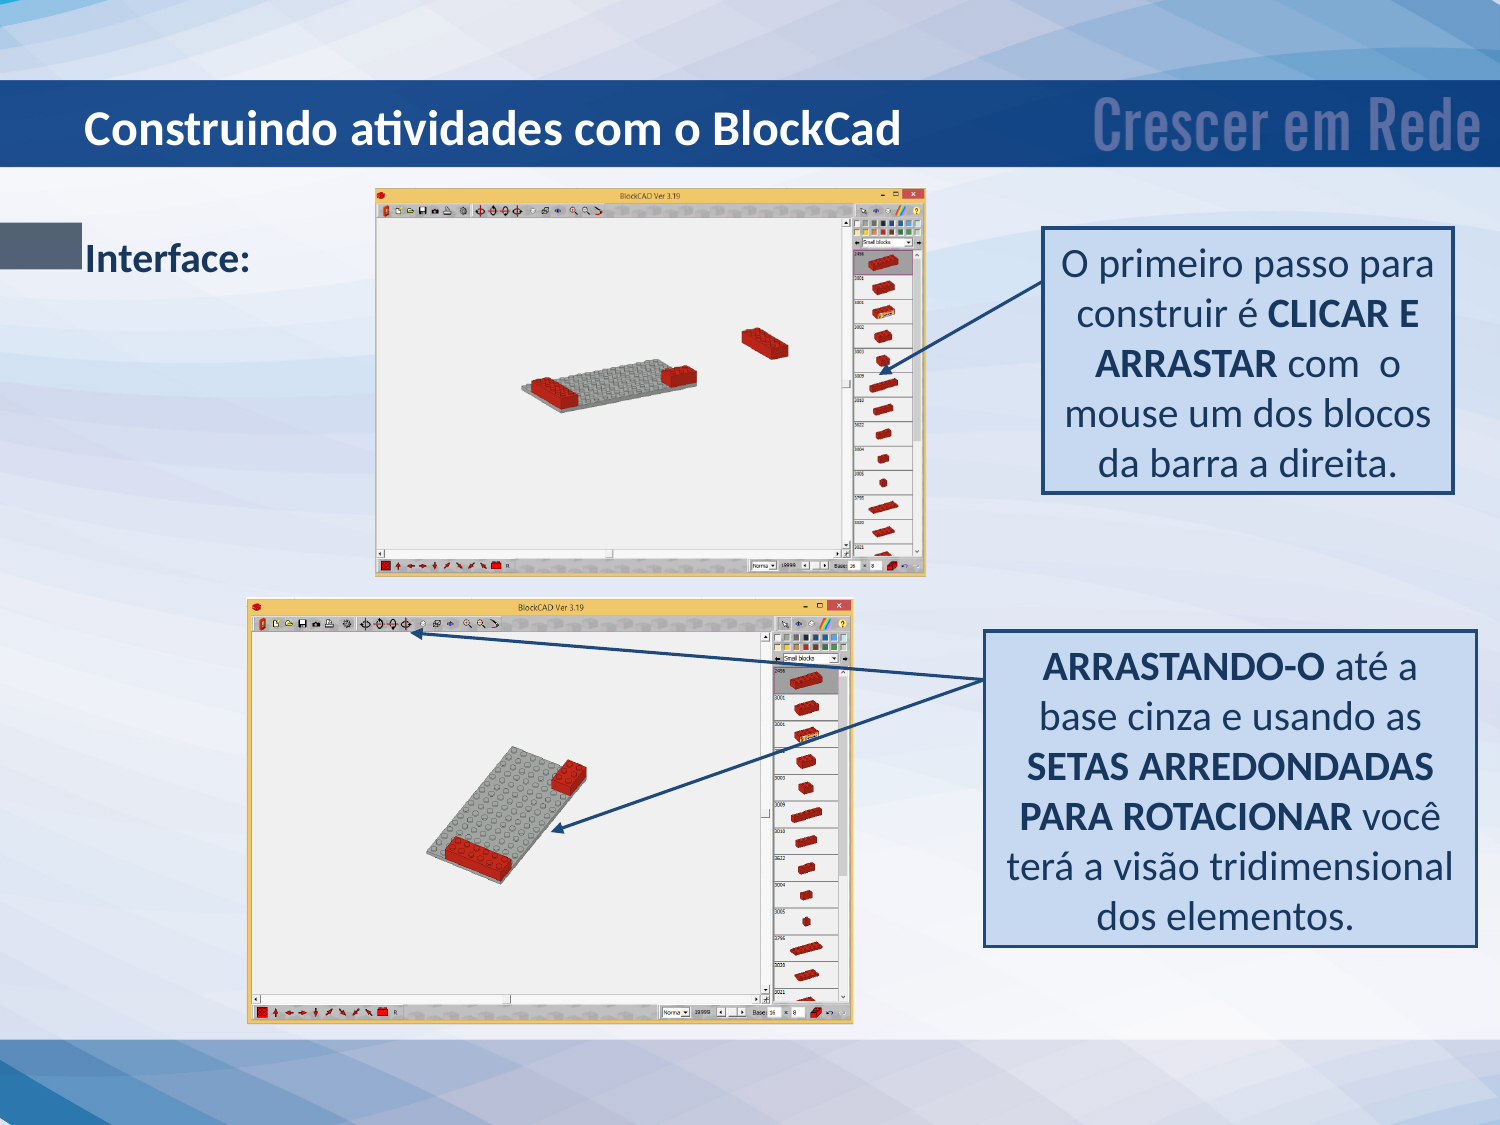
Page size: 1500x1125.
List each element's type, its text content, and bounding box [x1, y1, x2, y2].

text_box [409, 632, 985, 680]
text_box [878, 280, 1044, 376]
text_box Construindo atividades com o BlockCad [70, 88, 1430, 163]
text_box Interface: [70, 198, 369, 288]
text_box Interface: [931, 198, 1418, 279]
text_box [0, 220, 70, 272]
text_box O primeiro passo para construir é CLICAR E ARRASTAR com o mouse um dos blocos da barra a direita. [1042, 228, 1454, 494]
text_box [550, 687, 985, 833]
text_box ARRASTANDO-O até a base cinza e usando as SETAS ARREDONDADAS PARA ROTACIONAR você terá a visão tridimensional dos elementos. [984, 631, 1477, 947]
picture [0, 0, 1500, 1125]
